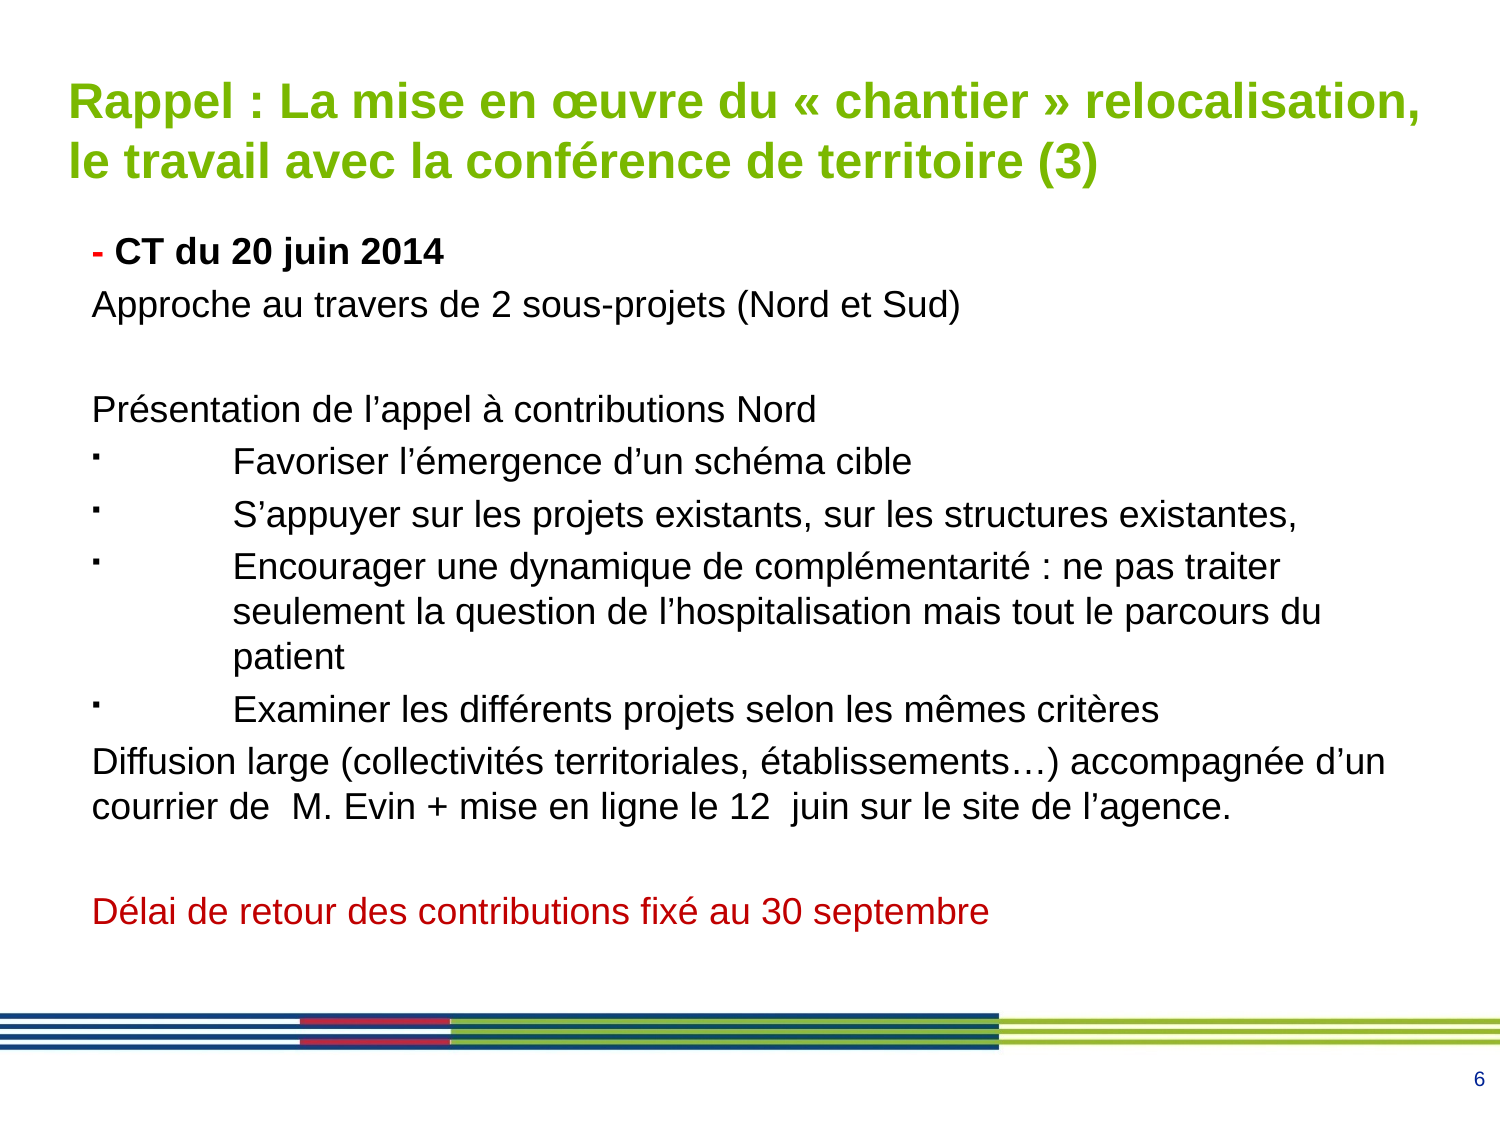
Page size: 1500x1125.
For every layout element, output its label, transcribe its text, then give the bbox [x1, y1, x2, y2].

list - CT du 20 juin 2014 Approche au travers de 2 sous-projets (Nord et Sud) Présentation de l’appel à contributions Nord Favoriser l’émergence d’un schéma cible S’appuyer sur les projets existants, sur les structures existantes, Encourager une dynamique de complémentarité : ne pas traiter seulement la question de l’hospitalisation mais tout le parcours du patient Examiner les différents projets selon les mêmes critères Diffusion large (collectivités territoriales, établissements…) accompagnée d’un courrier de M. Evin + mise en ligne le 12 juin sur le site de l’agence. Délai de retour des contributions fixé au 30 septembre [76, 219, 1436, 988]
title Rappel : La mise en œuvre du « chantier » relocalisation, le travail avec la conférence de territoire (3) [53, 66, 1447, 192]
picture [0, 999, 1500, 1063]
